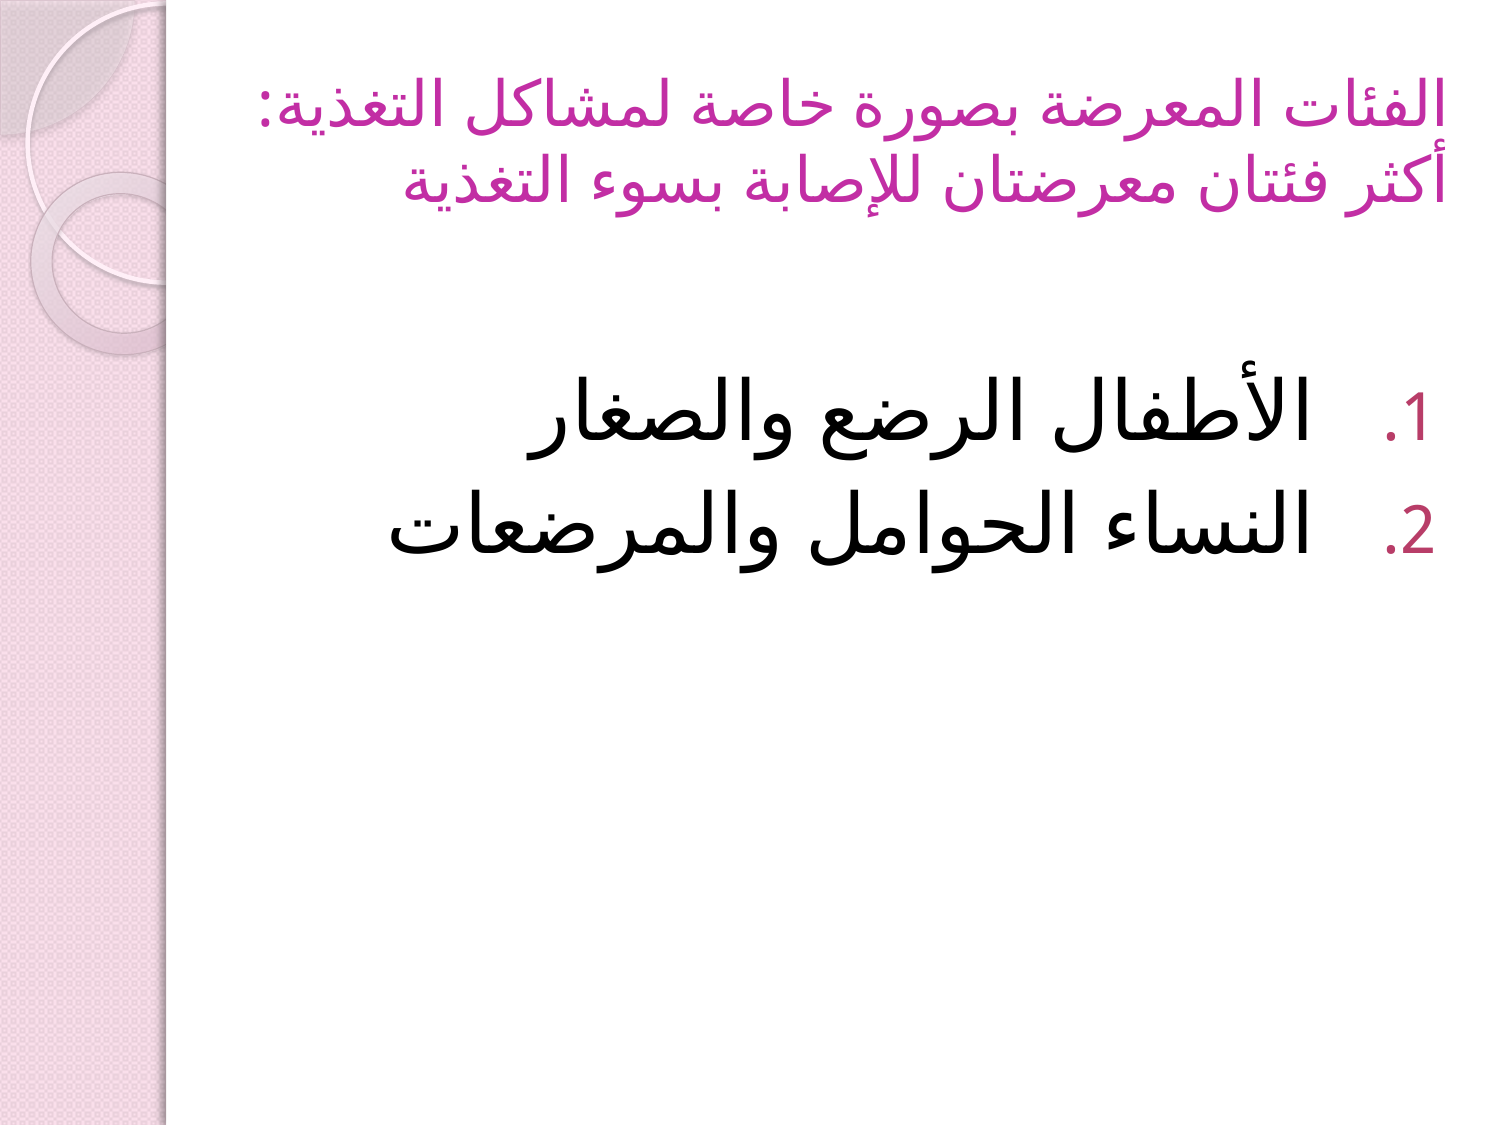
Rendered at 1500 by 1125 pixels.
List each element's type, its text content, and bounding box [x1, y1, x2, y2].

list الأطفال الرضع والصغار النساء الحوامل والمرضعات [235, 237, 1466, 1025]
title الفئات المعرضة بصورة خاصة لمشاكل التغذية: أكثر فئتان معرضتان للإصابة بسوء التغذية [235, 45, 1466, 233]
